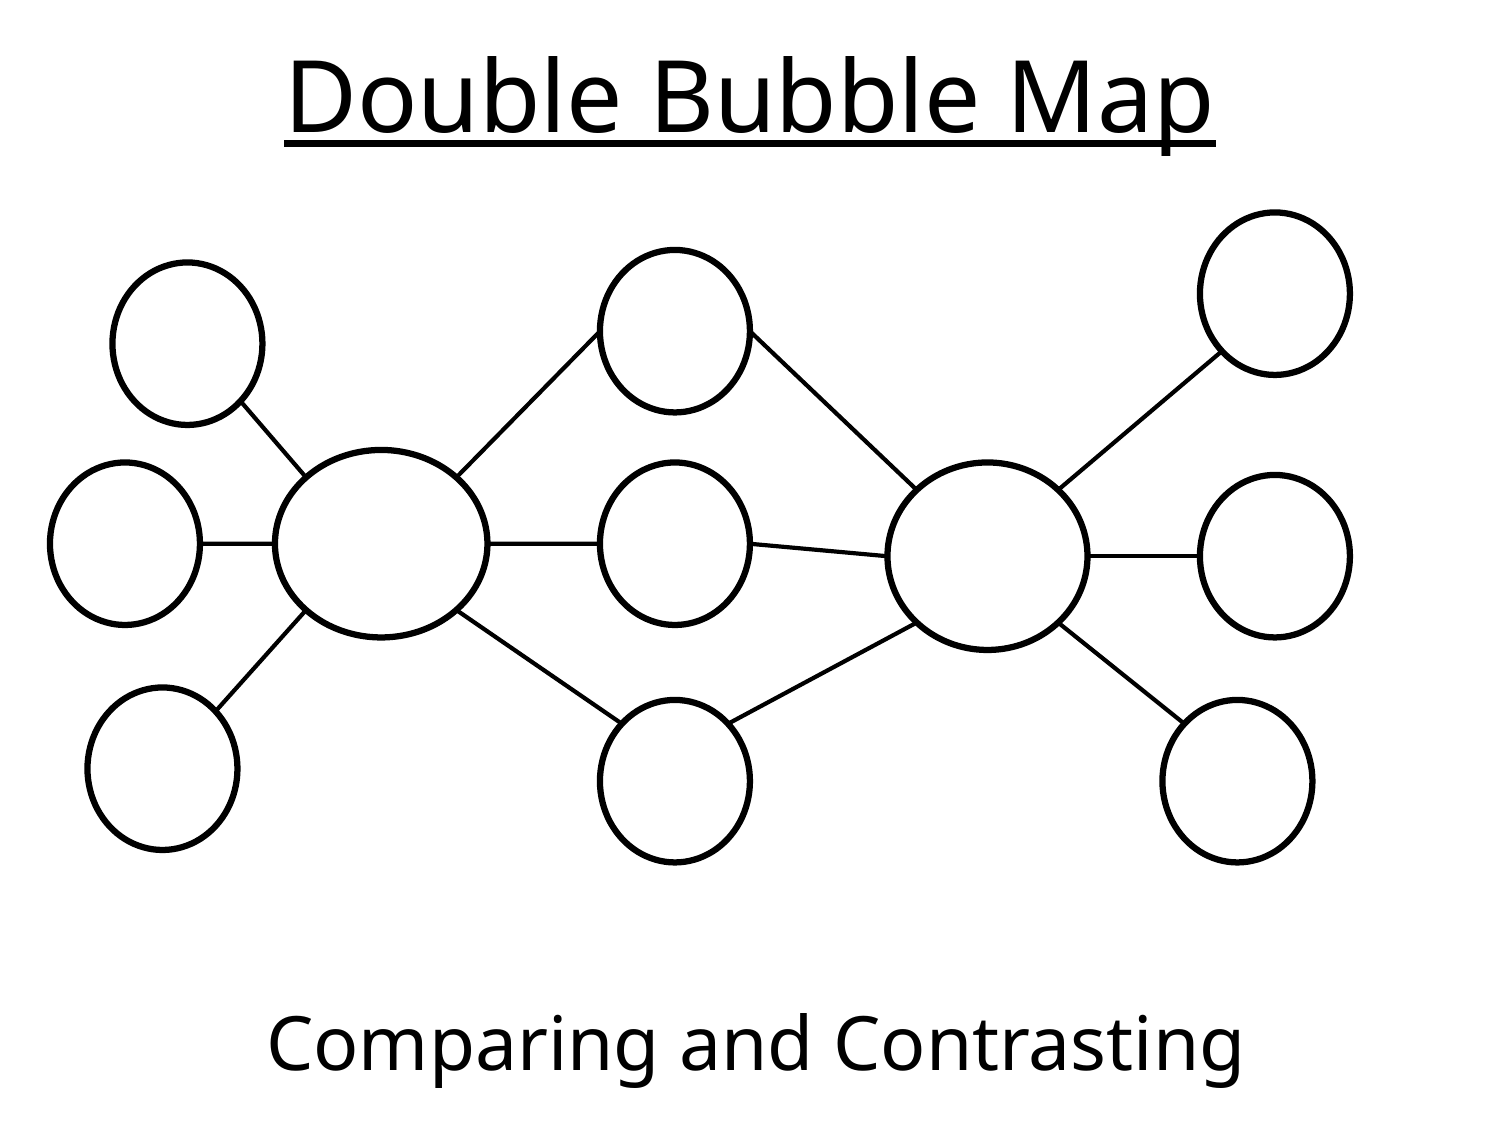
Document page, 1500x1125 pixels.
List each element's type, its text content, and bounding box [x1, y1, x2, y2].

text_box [749, 543, 888, 557]
text_box [597, 697, 753, 865]
text_box Comparing and Contrasting [112, 987, 1400, 1125]
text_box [771, 578, 874, 768]
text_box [1070, 338, 1210, 503]
text_box [885, 460, 1090, 653]
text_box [1070, 609, 1173, 737]
subtitle Double Bubble Map [200, 24, 1300, 163]
text_box [85, 685, 240, 853]
text_box [272, 447, 490, 640]
text_box [1160, 697, 1315, 865]
text_box [47, 460, 202, 628]
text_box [454, 332, 602, 477]
text_box [1197, 472, 1353, 640]
text_box [597, 460, 752, 628]
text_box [234, 406, 312, 473]
text_box [597, 247, 752, 415]
text_box [1197, 210, 1353, 378]
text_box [209, 615, 312, 707]
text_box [749, 330, 917, 491]
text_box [481, 583, 597, 750]
text_box [110, 260, 265, 428]
